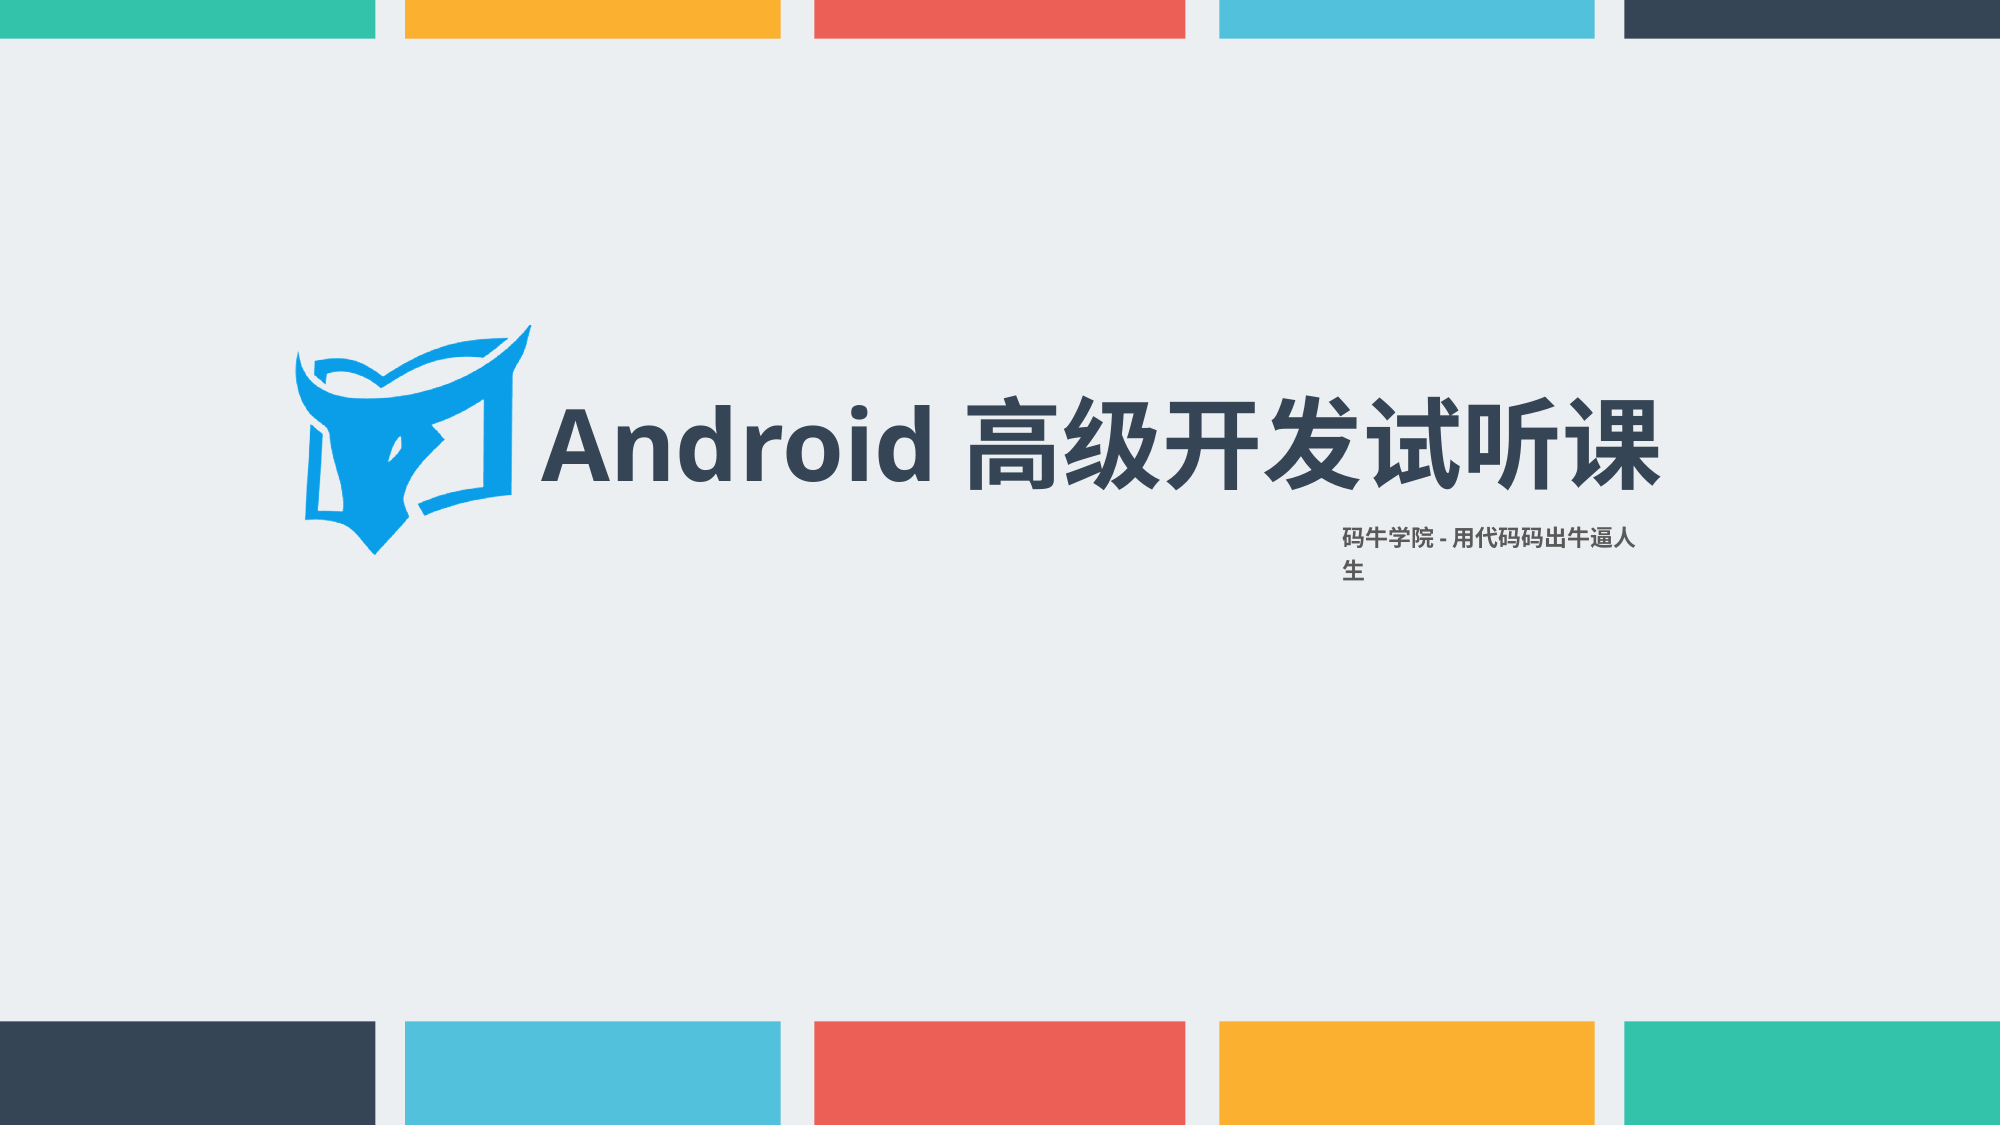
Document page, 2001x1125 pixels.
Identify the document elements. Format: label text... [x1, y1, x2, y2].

text_box Android高级开发试听课 [566, 374, 1745, 509]
text_box [814, 1021, 1186, 1125]
text_box [814, 0, 1186, 39]
text_box [1624, 0, 2000, 39]
text_box [0, 1021, 376, 1125]
text_box [1219, 0, 1595, 39]
text_box [1219, 1021, 1595, 1125]
text_box [1624, 1021, 2000, 1125]
text_box 码牛学院-用代码码出牛逼人生 [1327, 510, 1672, 592]
text_box [405, 1021, 781, 1125]
picture [259, 286, 566, 593]
text_box [405, 0, 781, 39]
text_box [0, 0, 376, 39]
